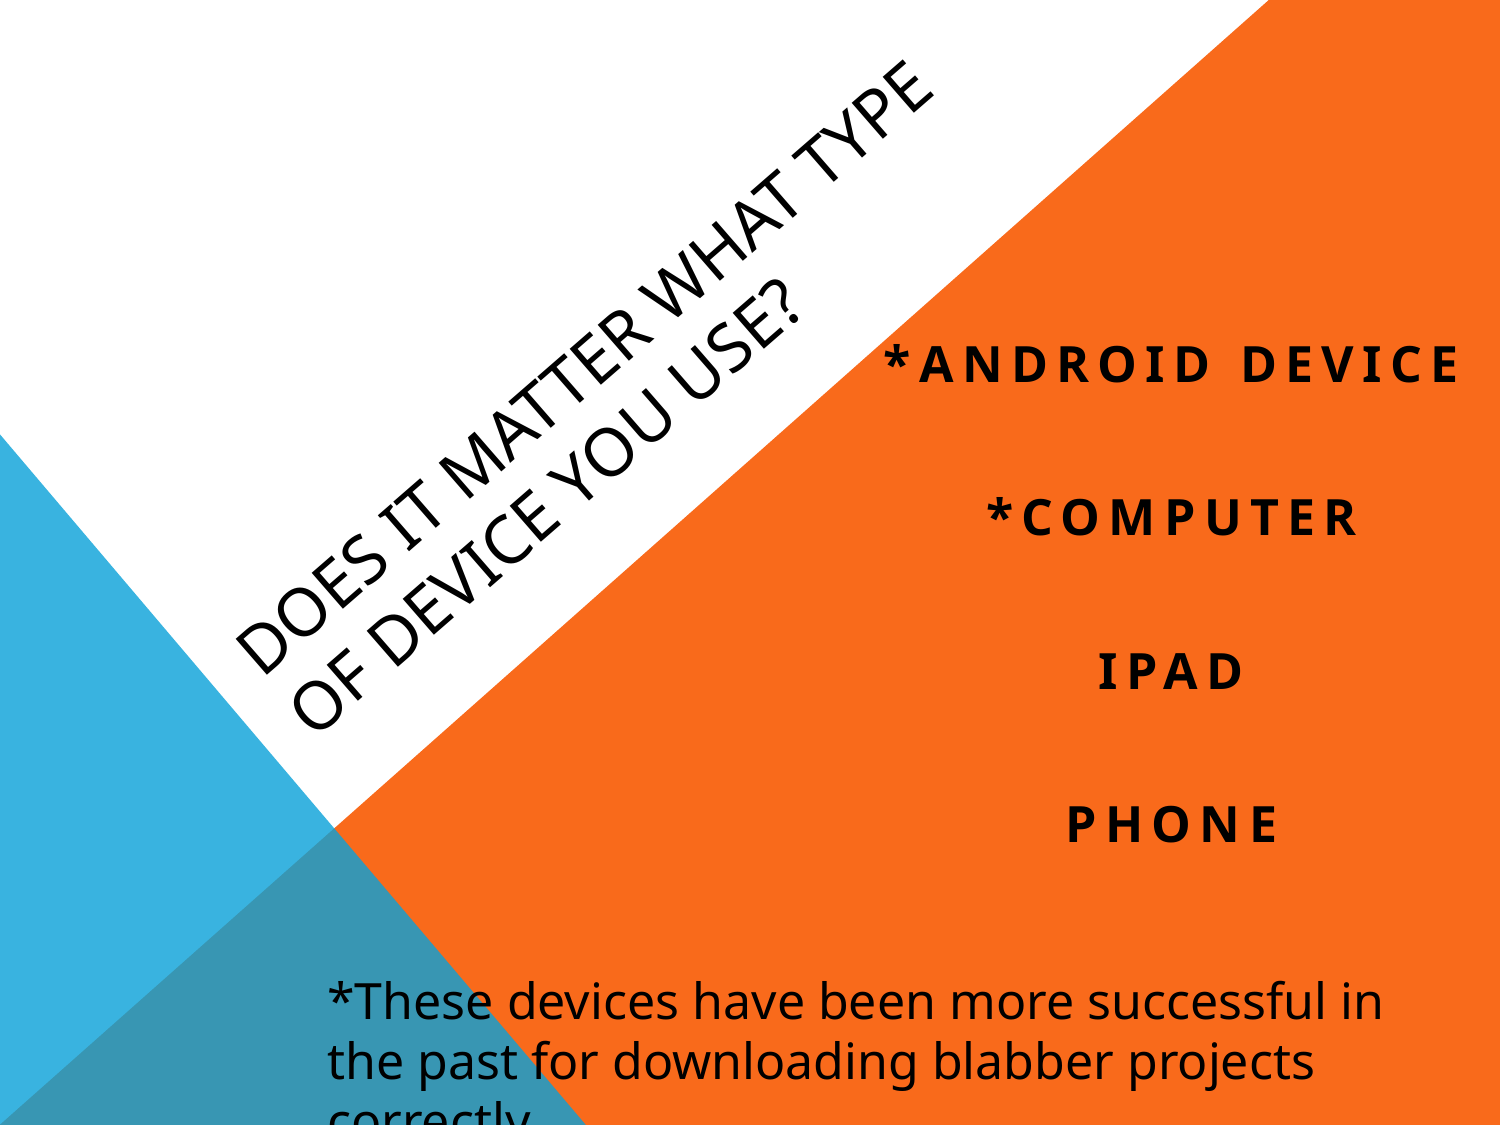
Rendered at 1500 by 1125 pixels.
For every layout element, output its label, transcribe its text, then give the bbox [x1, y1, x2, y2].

title Does it matter what type of device you use? [183, 3, 1013, 762]
list *Android Device *Computer Ipad phone [637, 324, 1500, 379]
text_box *These devices have been more successful in the past for downloading blabber projects correctly. [312, 962, 1463, 1125]
